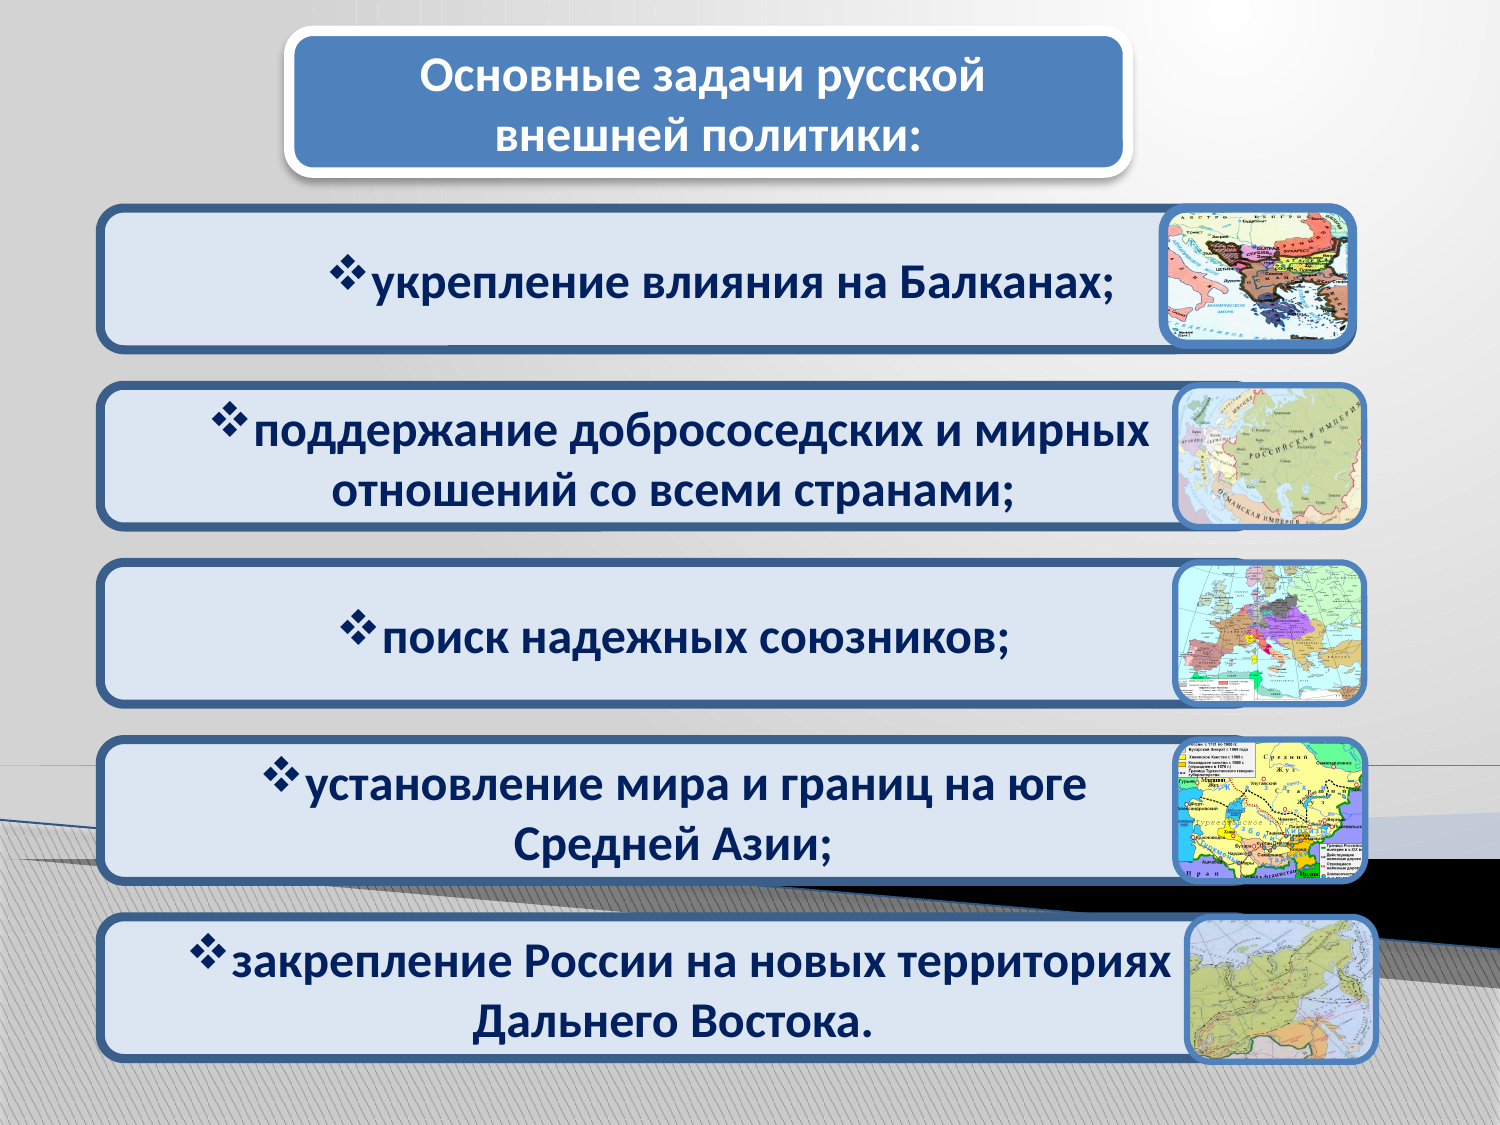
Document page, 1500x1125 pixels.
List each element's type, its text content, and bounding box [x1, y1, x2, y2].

picture [325, 886, 1043, 912]
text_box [100, 207, 1353, 350]
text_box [100, 385, 1365, 528]
picture [5, 859, 97, 867]
picture [1380, 941, 1500, 989]
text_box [100, 916, 1377, 1063]
text_box [25, 0, 451, 317]
text_box Основные задачи русской внешней политики: [284, 25, 1134, 178]
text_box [100, 562, 1365, 705]
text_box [100, 739, 1366, 882]
